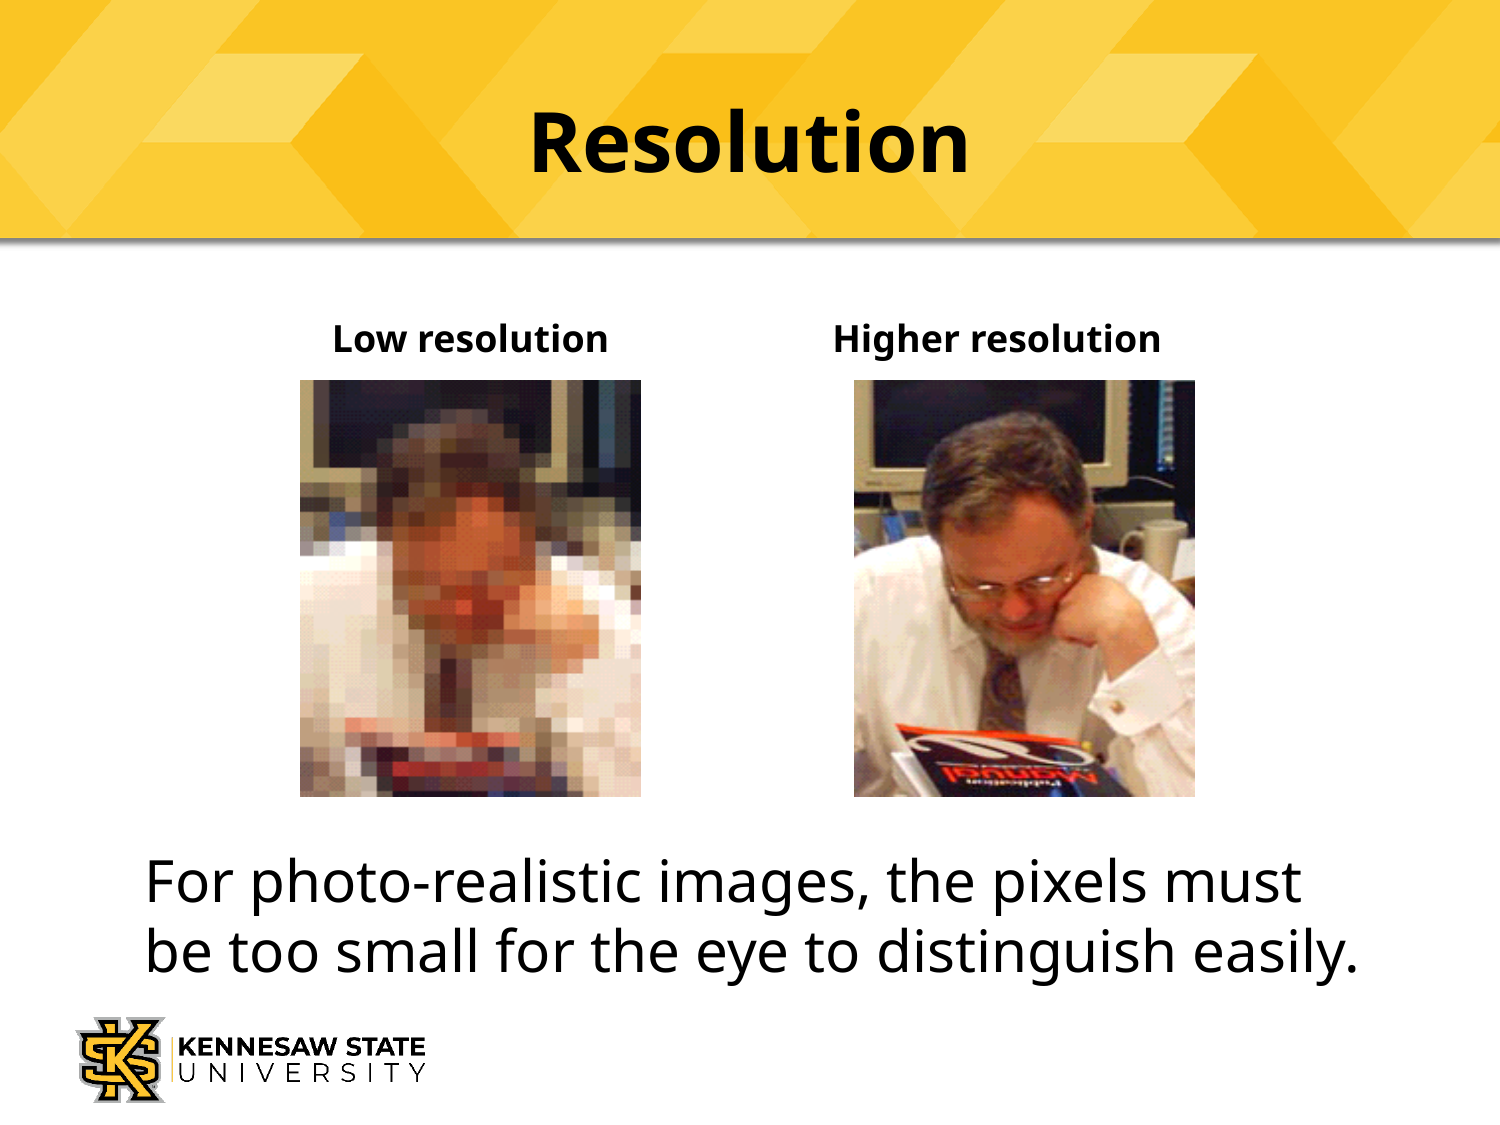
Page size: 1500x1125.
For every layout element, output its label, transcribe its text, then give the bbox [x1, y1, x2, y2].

picture [75, 1017, 425, 1103]
picture [0, 0, 1500, 251]
text_box For photo-realistic images, the pixels must be too small for the eye to distinguish easily. [126, 834, 1393, 994]
text_box Low resolution [249, 306, 693, 370]
title Resolution [75, 45, 1425, 233]
text_box Higher resolution [803, 306, 1191, 370]
picture [854, 380, 1195, 797]
picture [300, 380, 642, 797]
